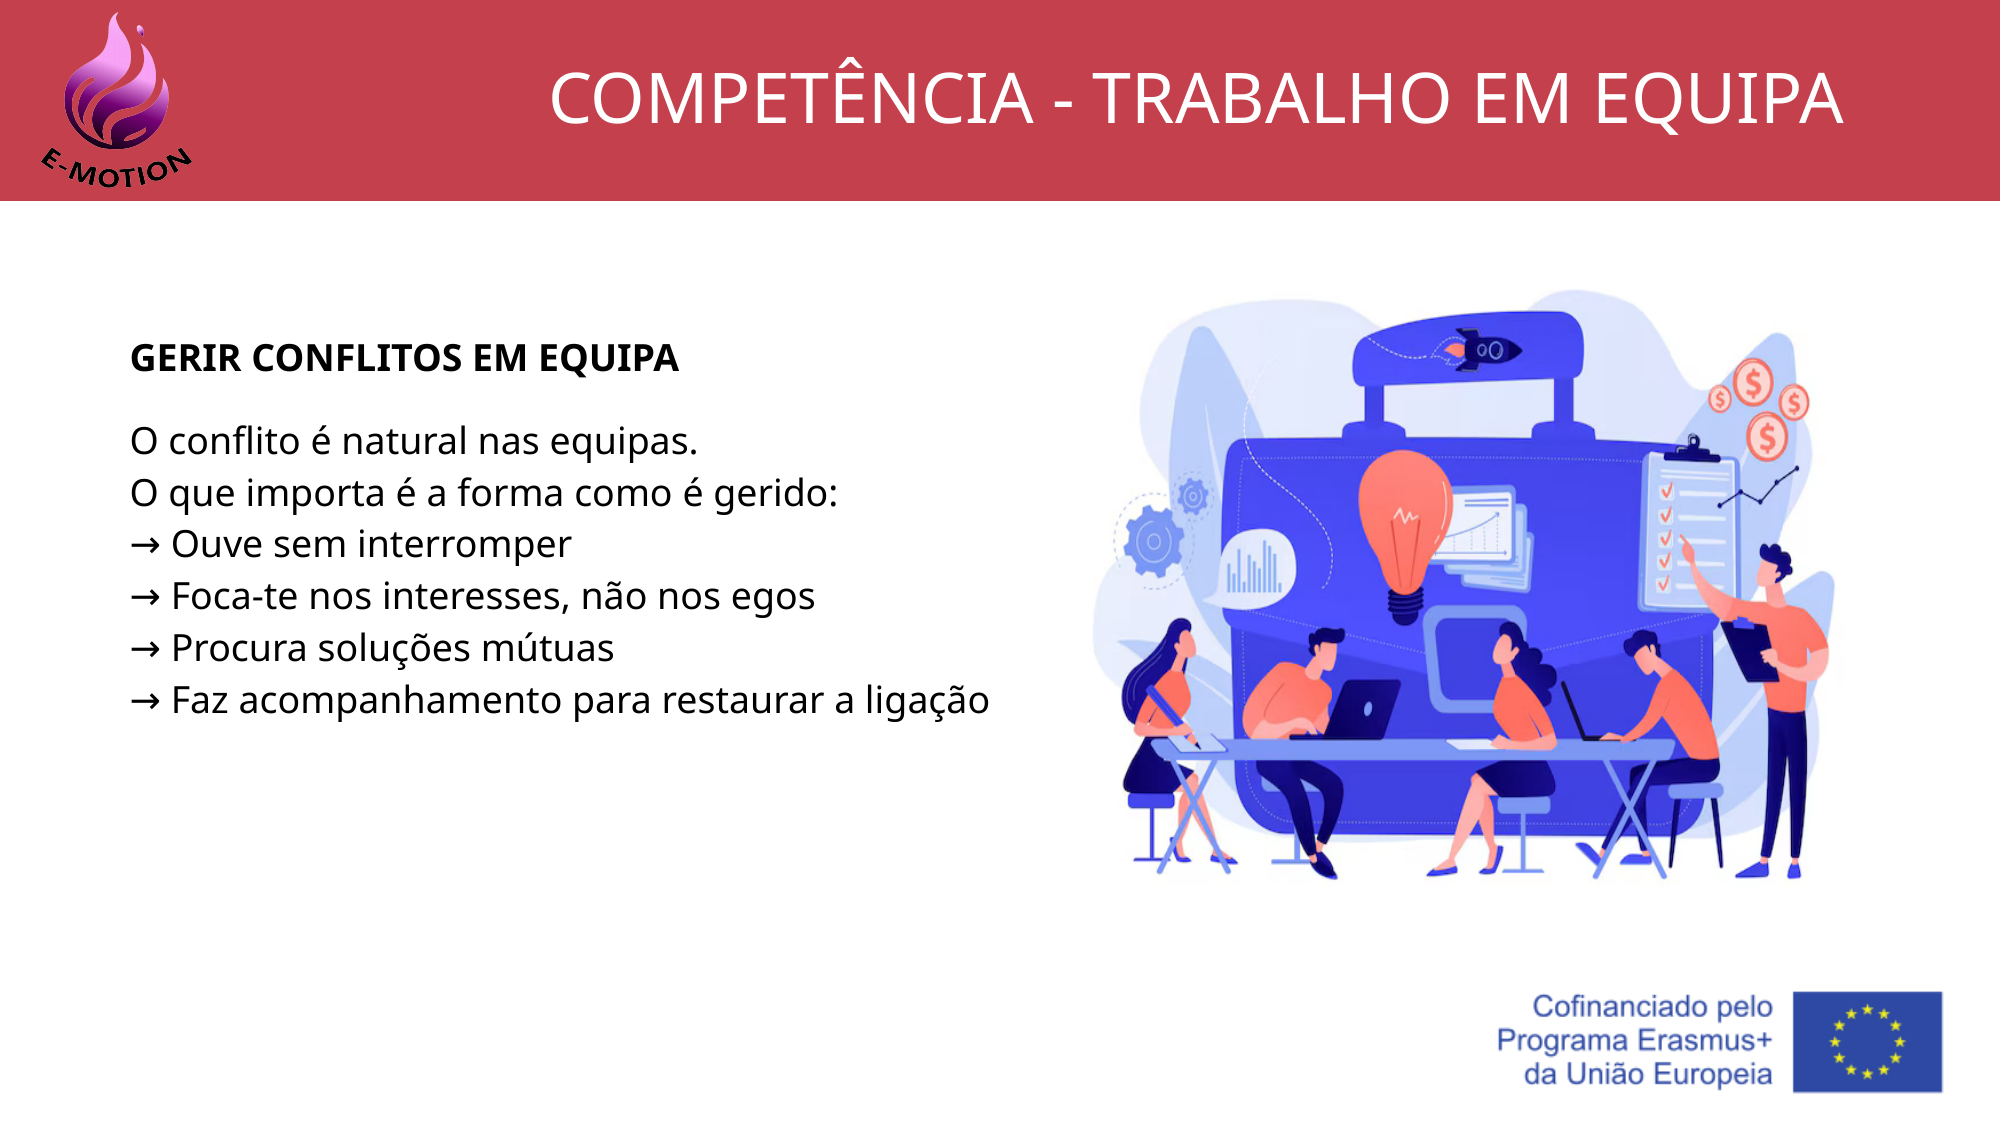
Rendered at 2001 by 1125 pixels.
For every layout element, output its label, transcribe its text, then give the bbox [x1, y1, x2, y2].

text_box GERIR CONFLITOS EM EQUIPA O conflito é natural nas equipas. O que importa é a forma como é gerido: → Ouve sem interromper → Foca-te nos interesses, não nos egos → Procura soluções mútuas → Faz acompanhamento para restaurar a ligação [114, 319, 1034, 805]
picture [1396, 955, 2000, 1125]
text_box COMPETÊNCIA - TRABALHO EM EQUIPA [257, 55, 1861, 196]
picture [0, 0, 253, 247]
picture [1039, 246, 1886, 924]
